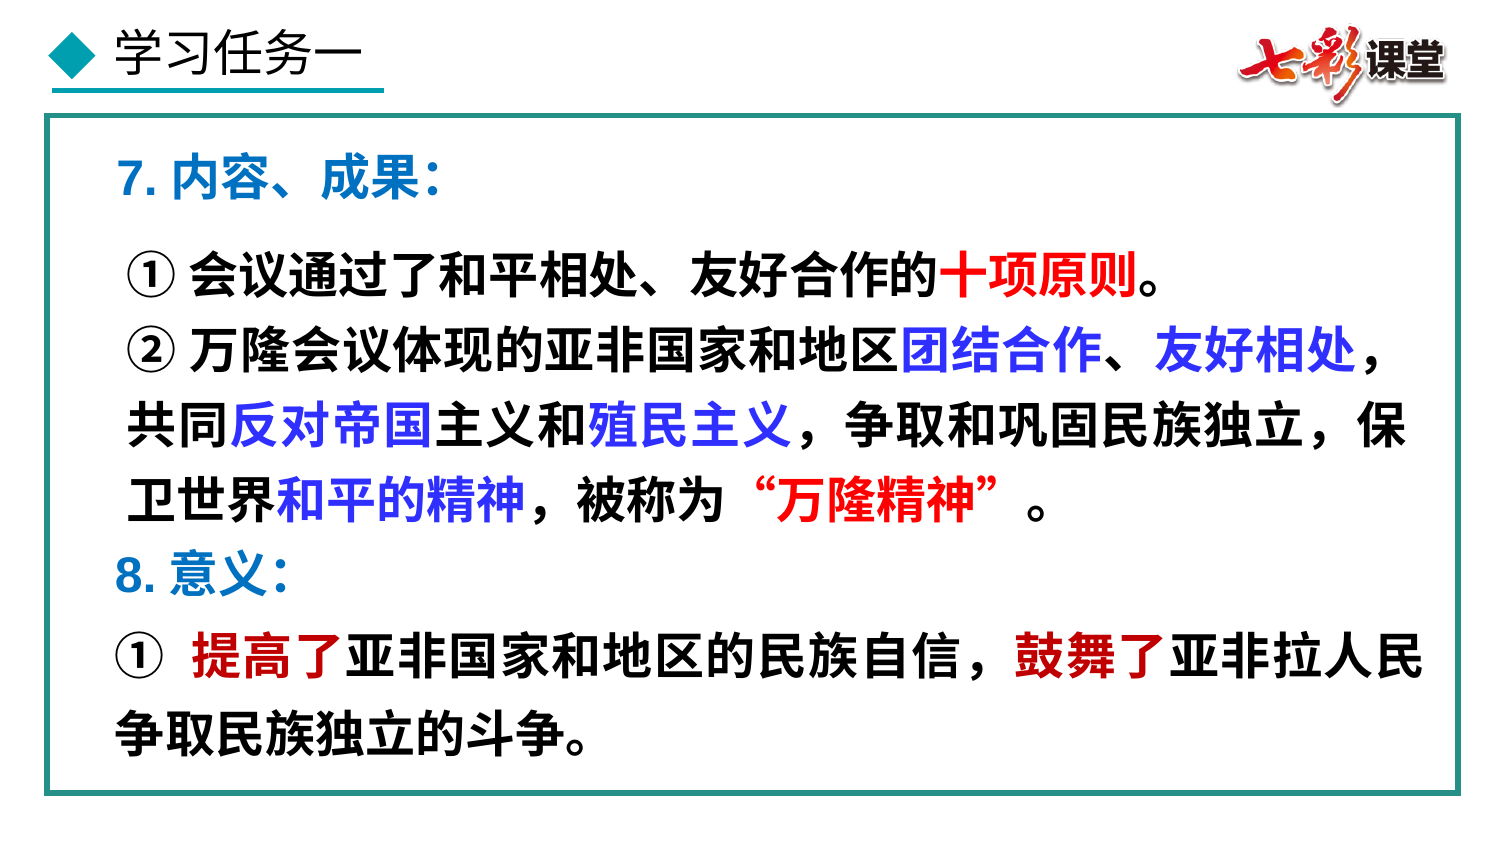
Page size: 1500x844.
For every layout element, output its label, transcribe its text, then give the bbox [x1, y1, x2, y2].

text_box 8.意义： [100, 534, 389, 598]
text_box ①会议通过了和平相处、友好合作的十项原则。 ②万隆会议体现的亚非国家和地区团结合作、友好相处，共同反对帝国主义和殖民主义，争取和巩固民族独立，保卫世界和平的精神，被称为“万隆精神”。 [112, 220, 1423, 536]
text_box ① 提高了亚非国家和地区的民族自信，鼓舞了亚非拉人民争取民族独立的斗争。 [100, 598, 1440, 770]
text_box 7.内容、成果： [101, 138, 485, 214]
picture [1234, 20, 1451, 108]
